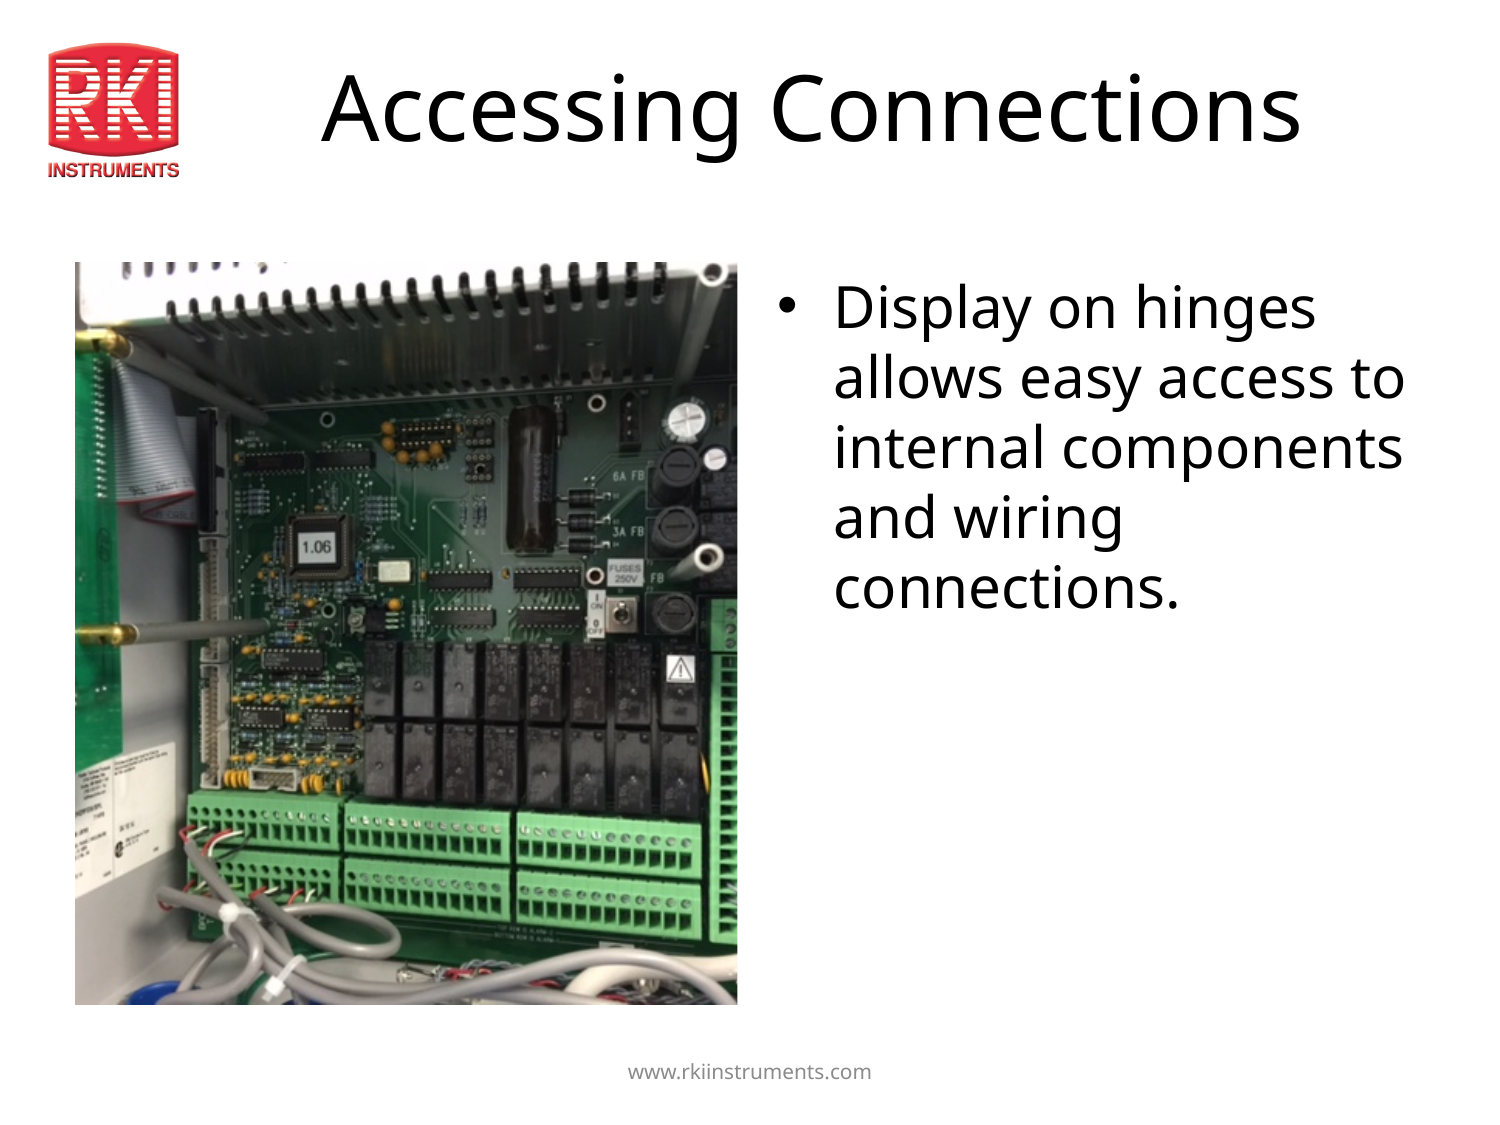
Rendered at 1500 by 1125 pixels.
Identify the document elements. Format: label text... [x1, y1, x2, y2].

picture [37, 37, 188, 184]
list Display on hinges allows easy access to internal components and wiring connections. [762, 262, 1425, 1005]
title Accessing Connections [175, 49, 1451, 161]
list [74, 262, 738, 1006]
footer www.rkiinstruments.com [512, 1042, 988, 1103]
